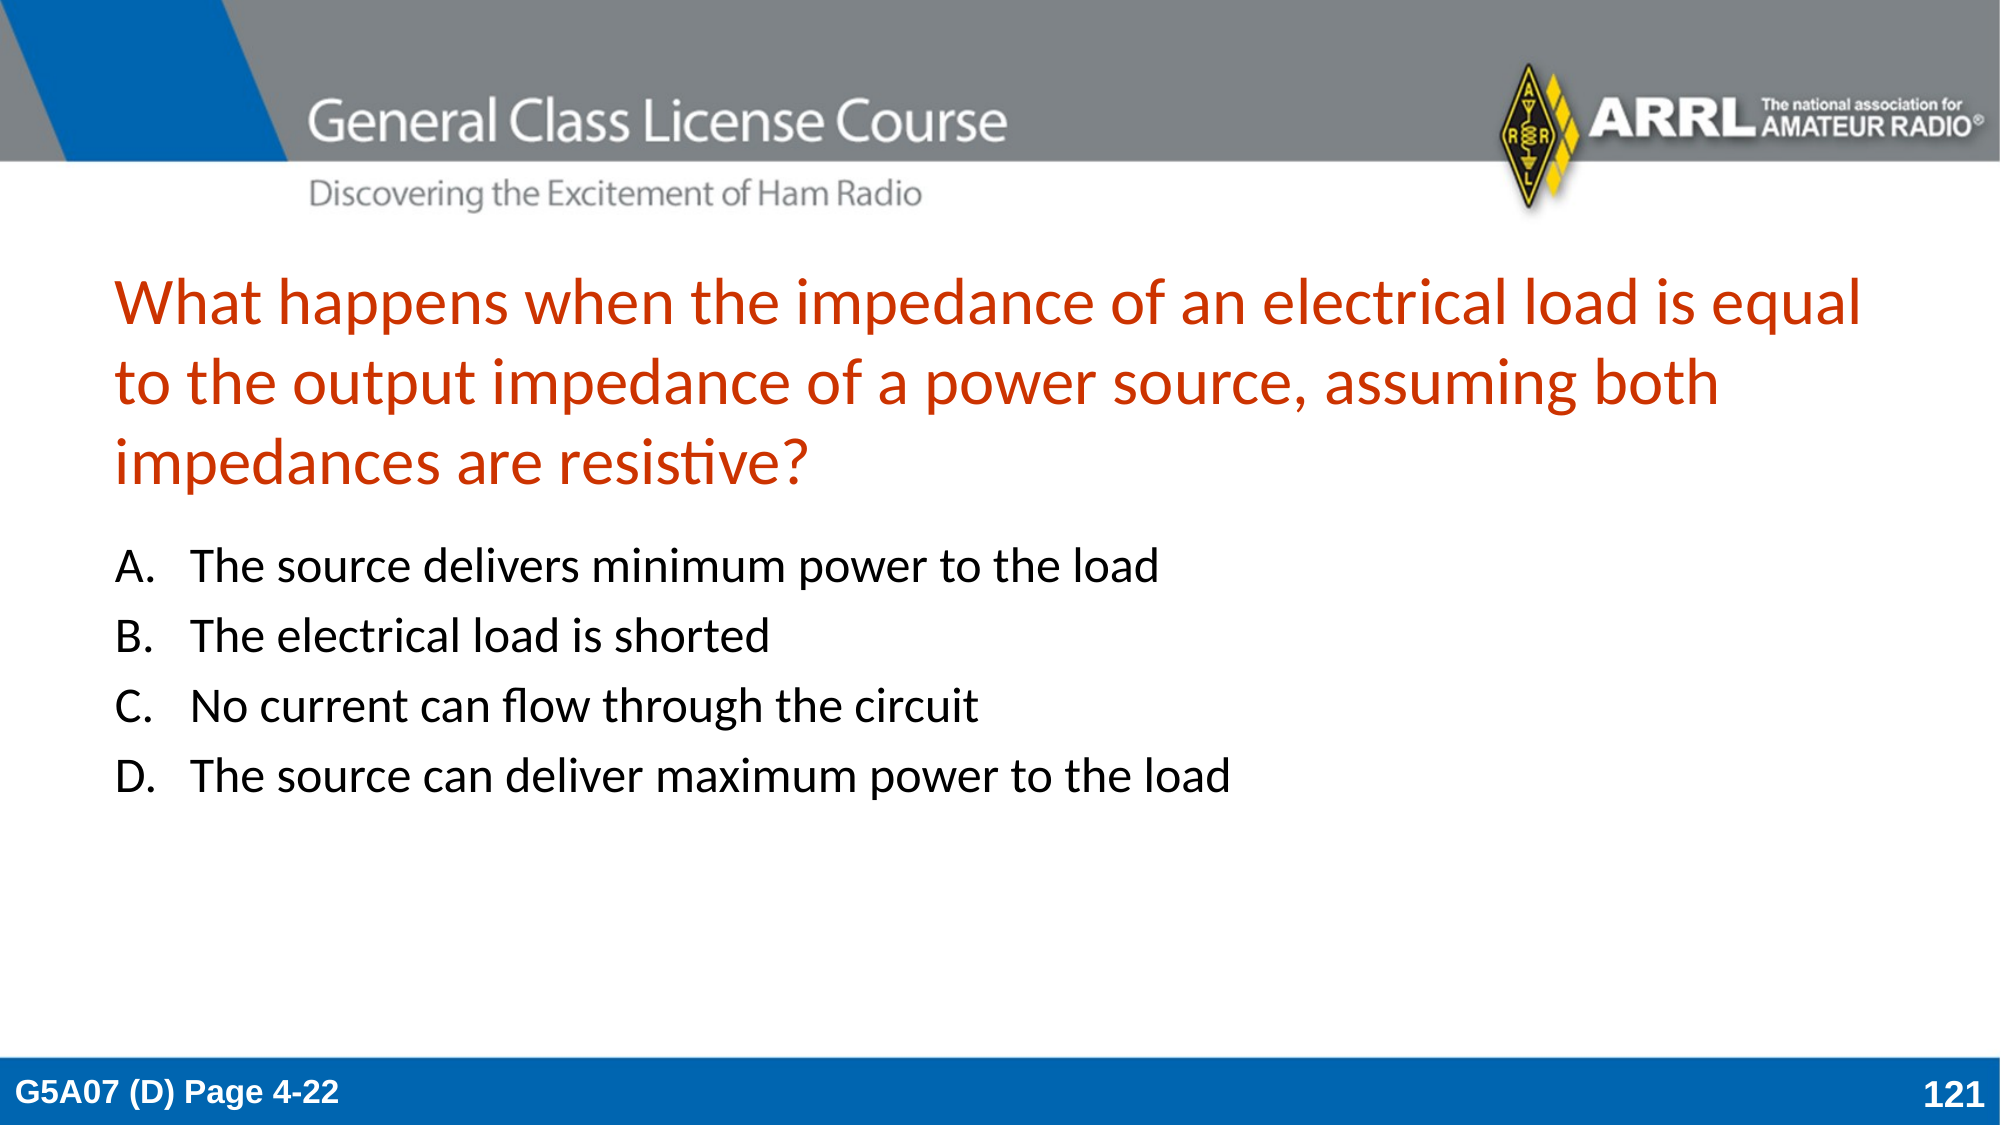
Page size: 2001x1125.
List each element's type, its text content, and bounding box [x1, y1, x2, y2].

title What happens when the impedance of an electrical load is equal to the output impedance of a power source, assuming both impedances are resistive? [99, 249, 1900, 388]
text_box G5A07 (D) Page 4-22 [0, 1062, 1313, 1118]
text_box 121 [1875, 1062, 2000, 1123]
picture [0, 0, 2001, 1125]
list The source delivers minimum power to the load The electrical load is shorted No current can flow through the circuit The source can deliver maximum power to the load [99, 525, 1900, 1005]
